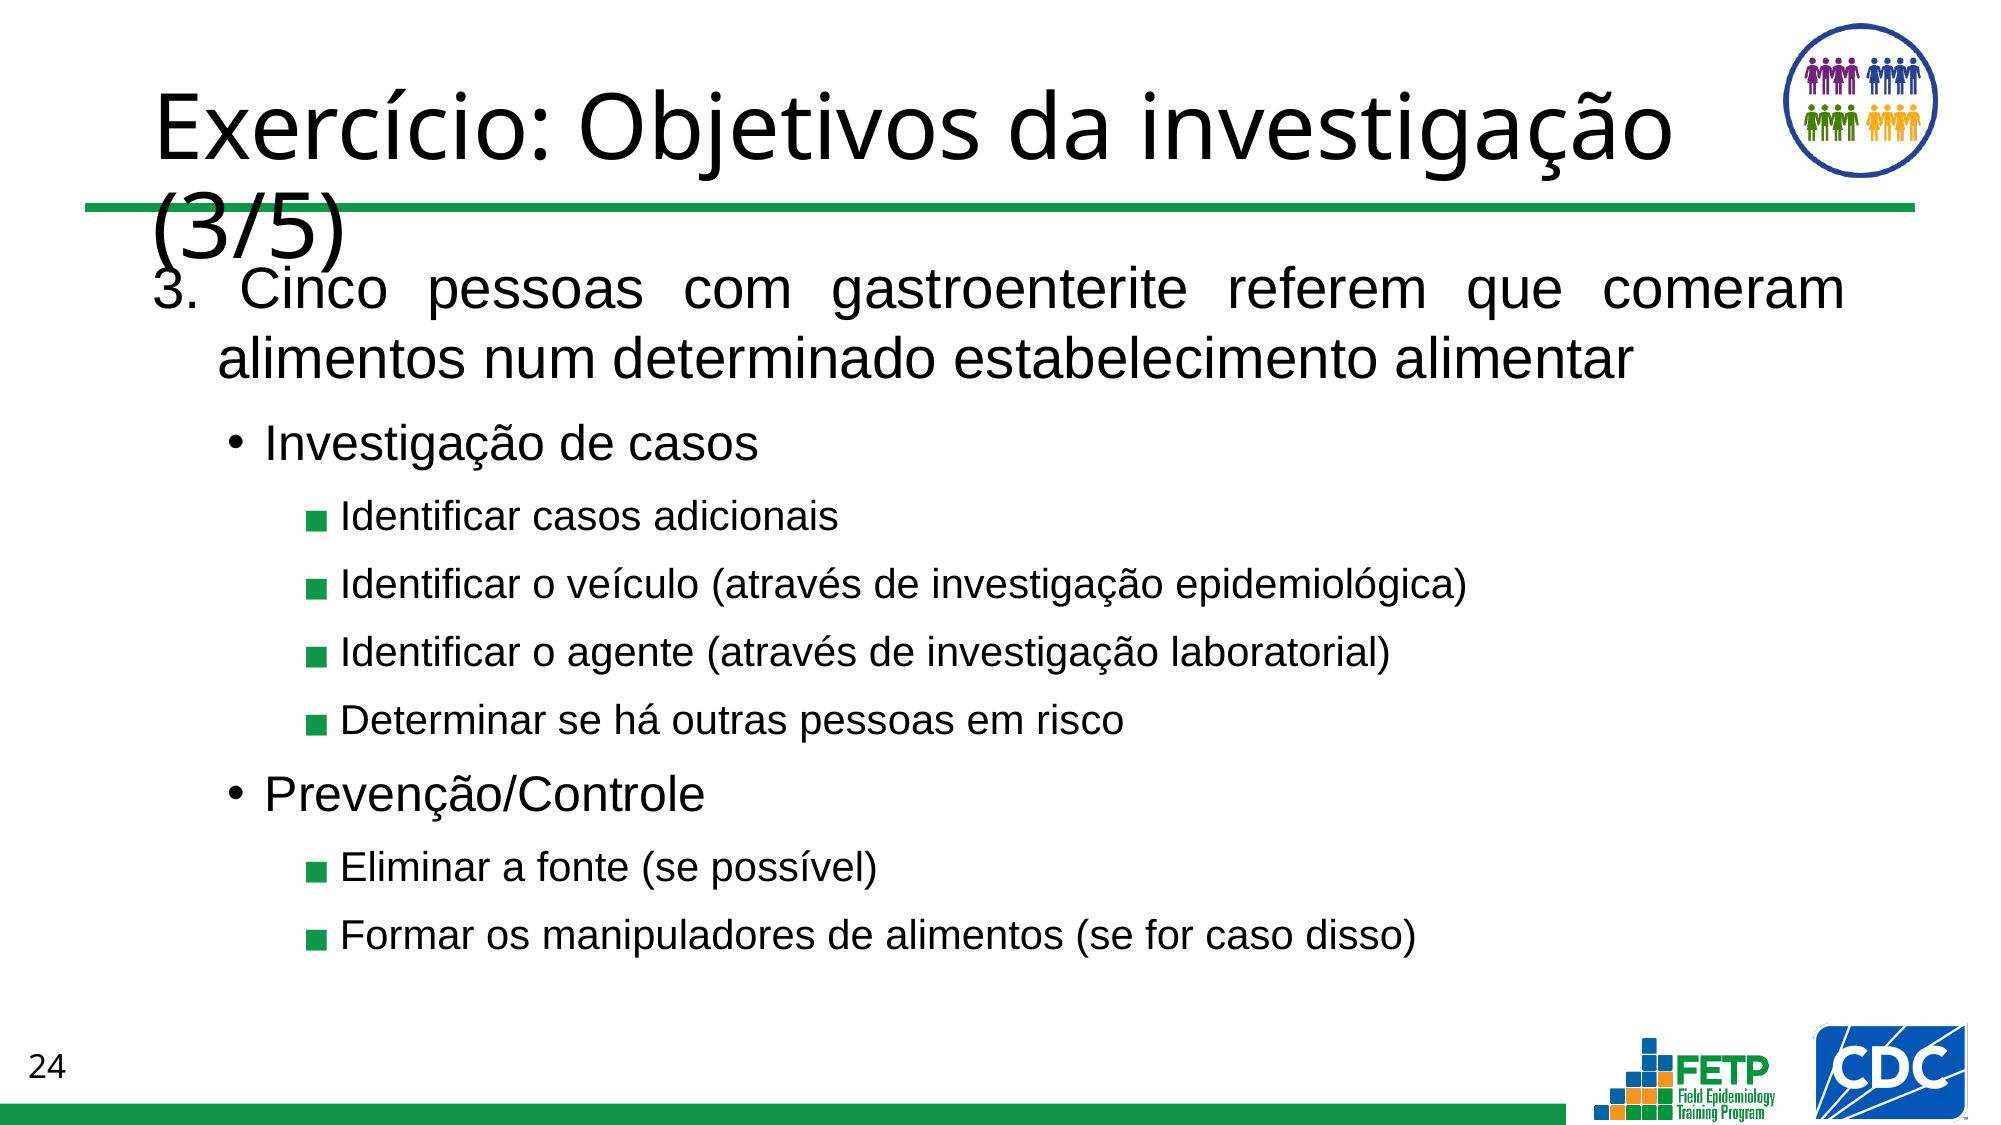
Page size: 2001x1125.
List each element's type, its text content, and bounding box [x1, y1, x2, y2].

picture [1783, 23, 1938, 178]
title Exercício: Objetivos da investigação (3/5) [137, 73, 1800, 205]
picture [1594, 1038, 1775, 1122]
picture [1813, 1023, 1968, 1122]
list 3. Cinco pessoas com gastroenterite referem que comeram alimentos num determinado estabelecimento alimentar Investigação de casos Identificar casos adicionais Identificar o veículo (através de investigação epidemiológica) Identificar o agente (através de investigação laboratorial) Determinar se há outras pessoas em risco Prevenção/Controle Eliminar a fonte (se possível) Formar os manipuladores de alimentos (se for caso disso) [137, 242, 1863, 1004]
